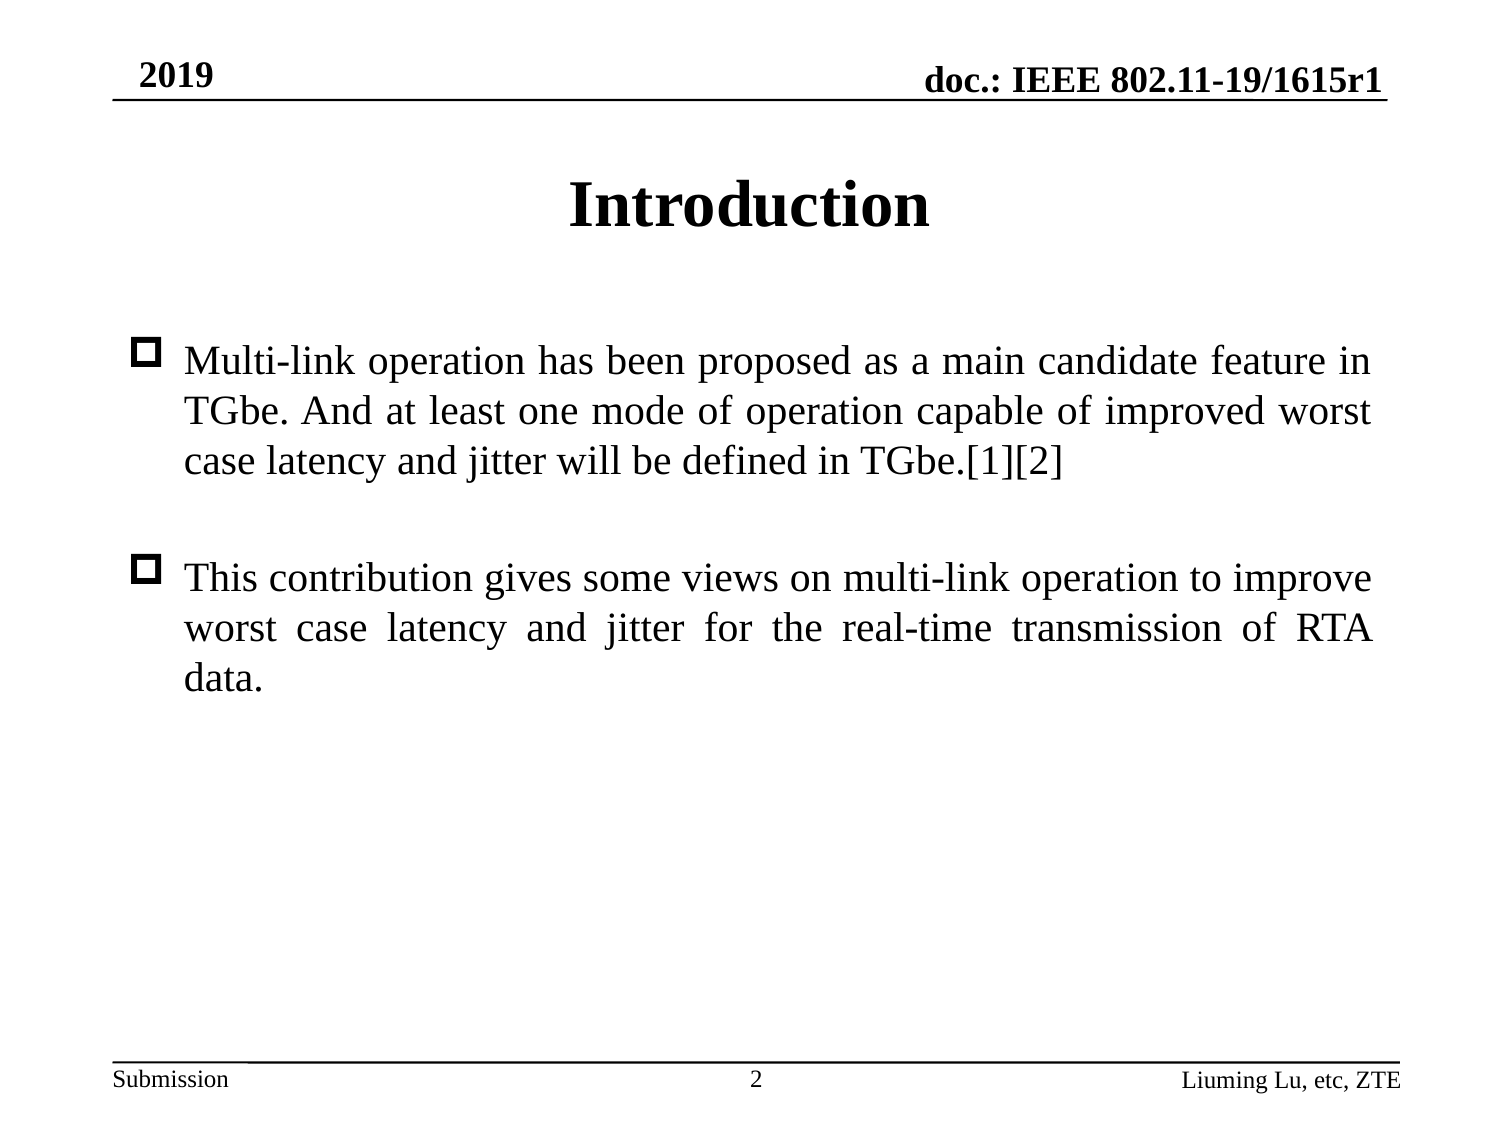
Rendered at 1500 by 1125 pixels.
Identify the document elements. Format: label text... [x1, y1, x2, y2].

list Multi-link operation has been proposed as a main candidate feature in TGbe. And at least one mode of operation capable of improved worst case latency and jitter will be defined in TGbe.[1][2] This contribution gives some views on multi-link operation to improve worst case latency and jitter for the real-time transmission of RTA data. [112, 324, 1388, 1001]
title Introduction [112, 112, 1388, 288]
slide_number 2 [741, 1061, 772, 1093]
footer Liuming Lu, etc, ZTE [1178, 1063, 1402, 1095]
